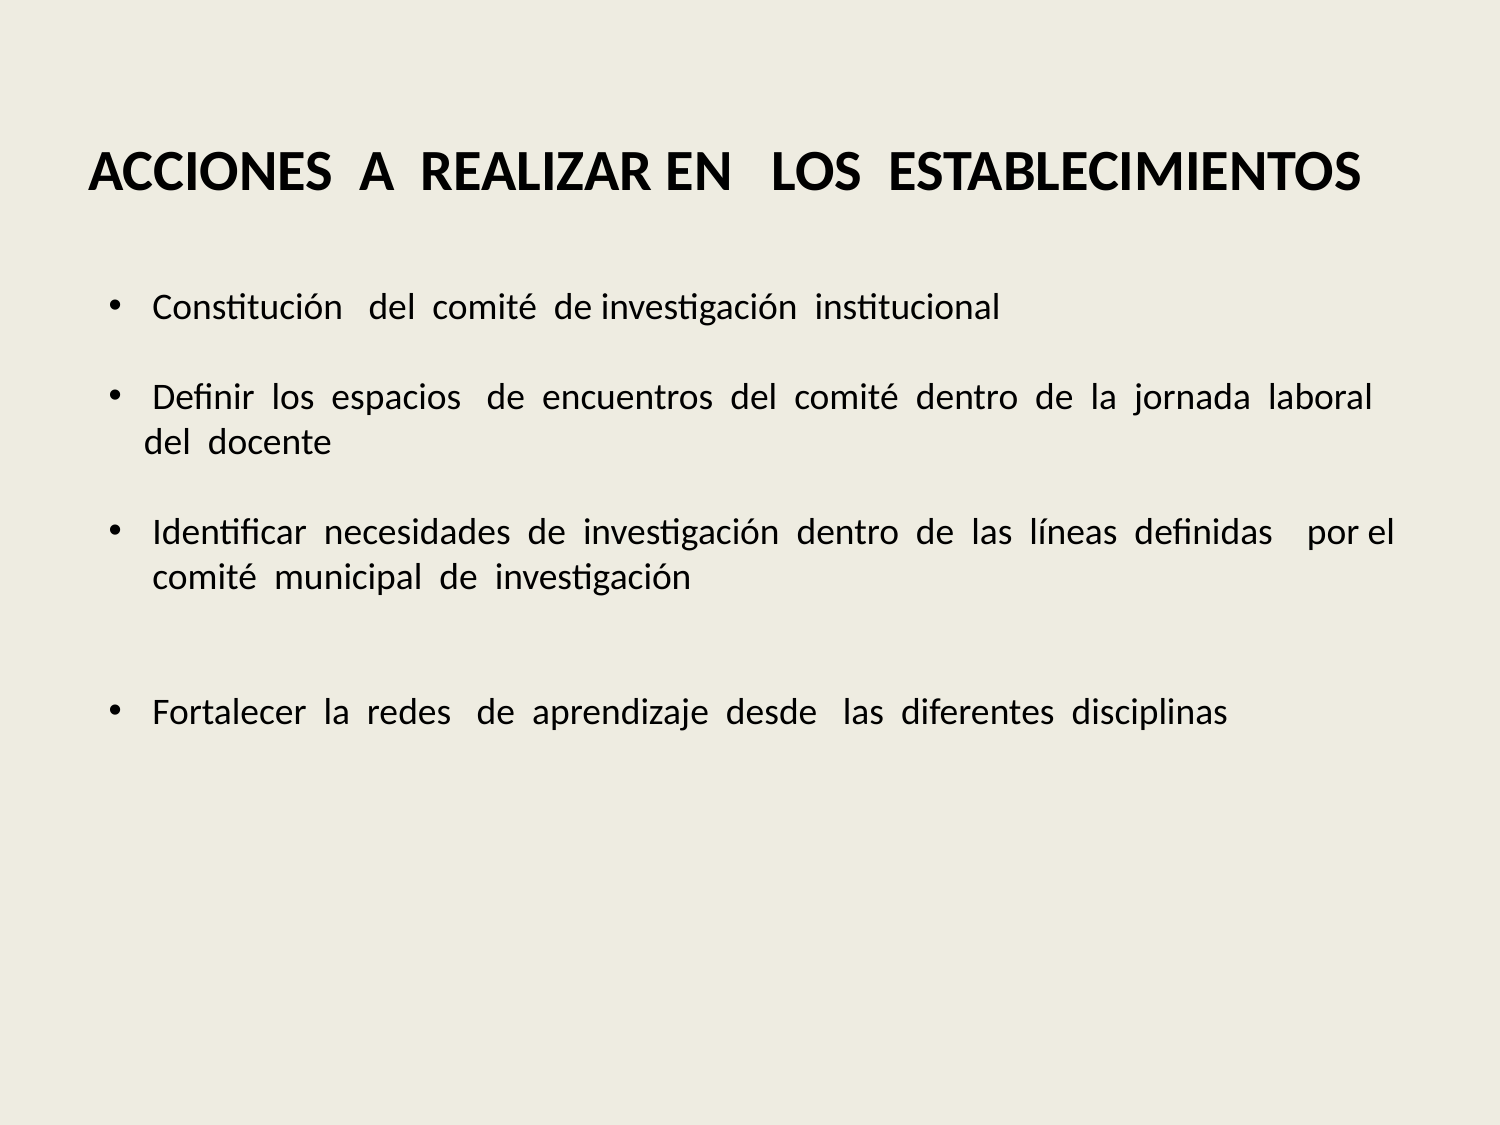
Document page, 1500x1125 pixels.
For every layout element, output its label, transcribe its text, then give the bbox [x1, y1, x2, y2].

text_box Constitución del comité de investigación institucional Definir los espacios de encuentros del comité dentro de la jornada laboral del docente Identificar necesidades de investigación dentro de las líneas definidas por el comité municipal de investigación Fortalecer la redes de aprendizaje desde las diferentes disciplinas [93, 274, 1418, 920]
text_box ACCIONES A REALIZAR EN LOS ESTABLECIMIENTOS [35, 125, 1442, 210]
